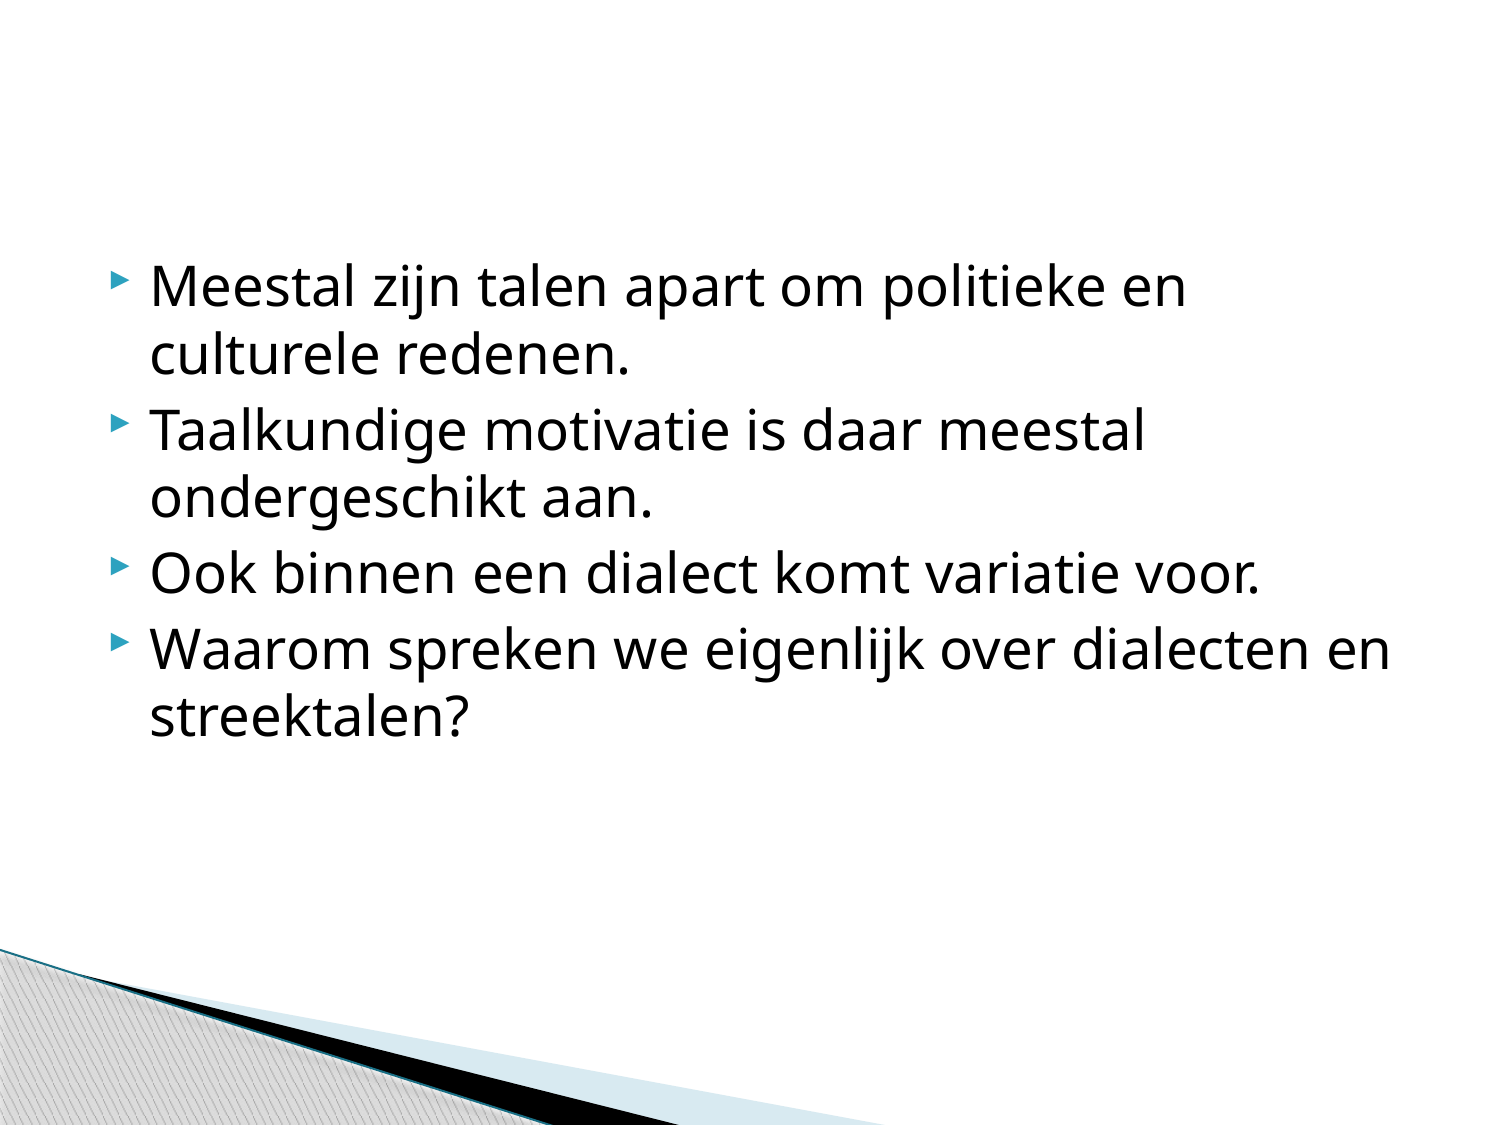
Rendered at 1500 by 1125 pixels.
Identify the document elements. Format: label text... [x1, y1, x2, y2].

list Meestal zijn talen apart om politieke en culturele redenen. Taalkundige motivatie is daar meestal ondergeschikt aan. Ook binnen een dialect komt variatie voor. Waarom spreken we eigenlijk over dialecten en streektalen? [75, 243, 1425, 986]
